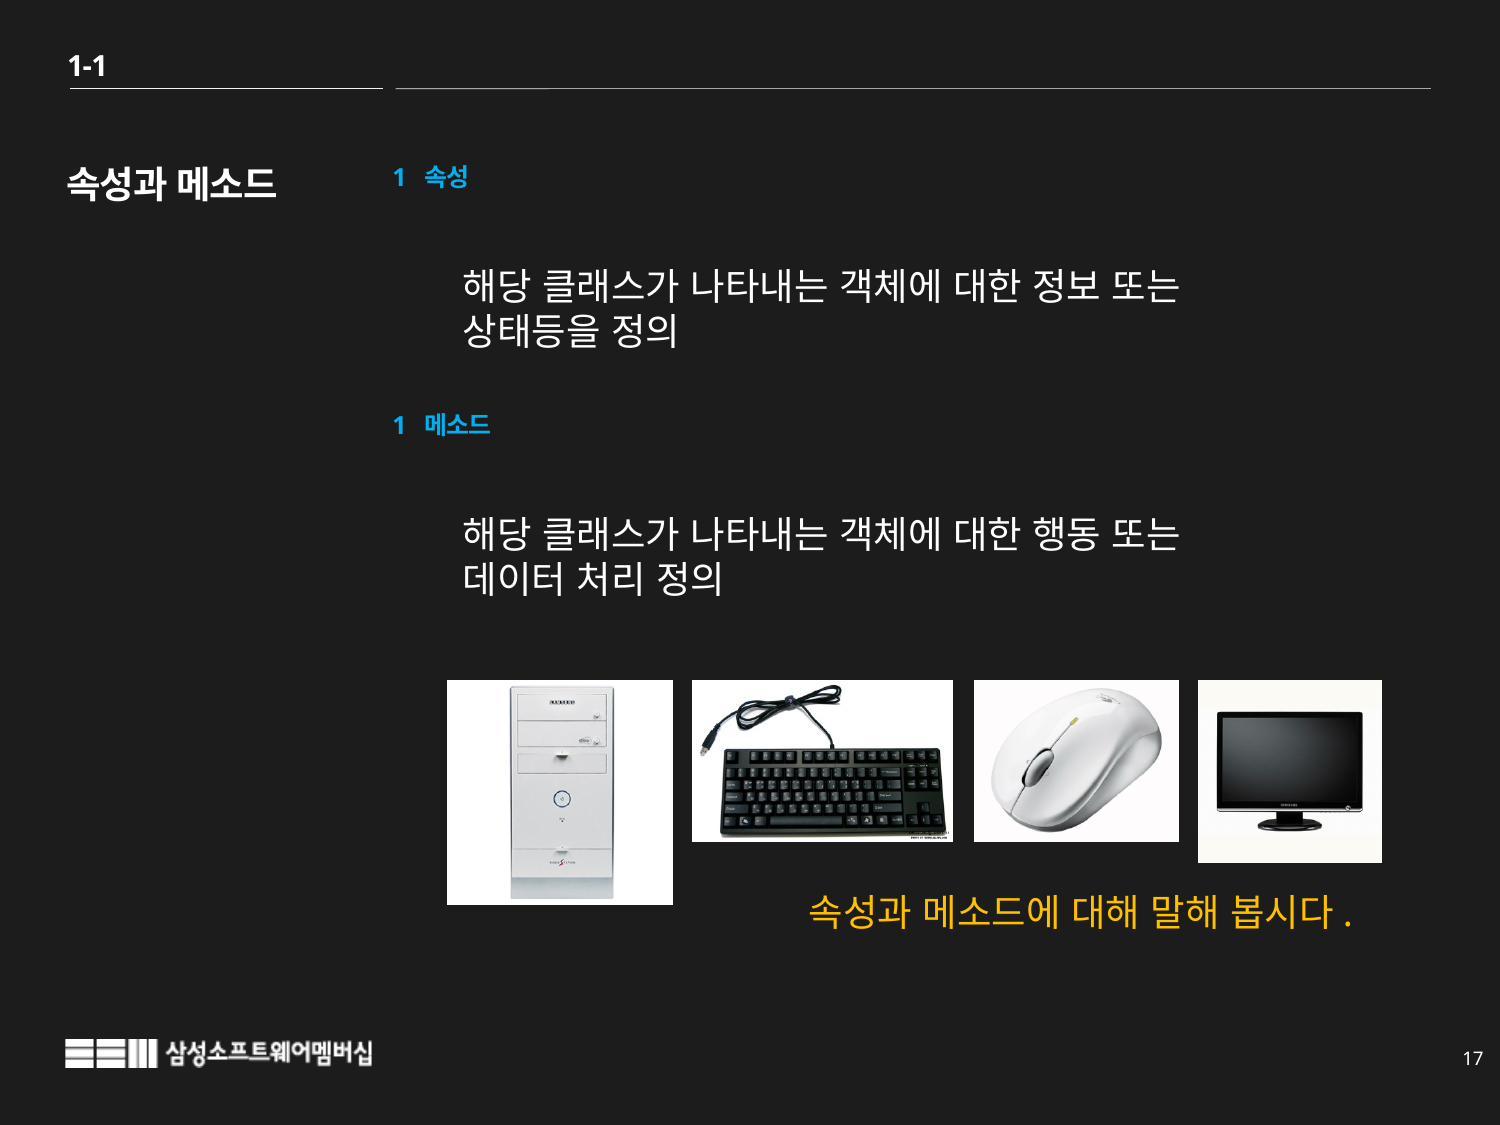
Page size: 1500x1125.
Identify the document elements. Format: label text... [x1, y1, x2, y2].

picture [1198, 680, 1382, 864]
text_box 속성과 메소드에 대해 말해 봅시다. [794, 881, 1368, 942]
text_box 1 속성 [377, 154, 803, 199]
text_box 해당 클래스가 나타내는 객체에 대한 정보 또는 상태등을 정의 [448, 255, 1197, 361]
text_box 속성과 메소드 [51, 149, 338, 214]
picture [447, 680, 673, 906]
text_box 1 메소드 [377, 402, 803, 447]
picture [64, 1039, 375, 1068]
text_box 1-1 [52, 39, 123, 90]
text_box 해당 클래스가 나타내는 객체에 대한 행동 또는 데이터 처리 정의 [448, 503, 1197, 609]
picture [974, 680, 1179, 842]
picture [691, 680, 953, 842]
text_box 17 [1377, 1039, 1499, 1080]
